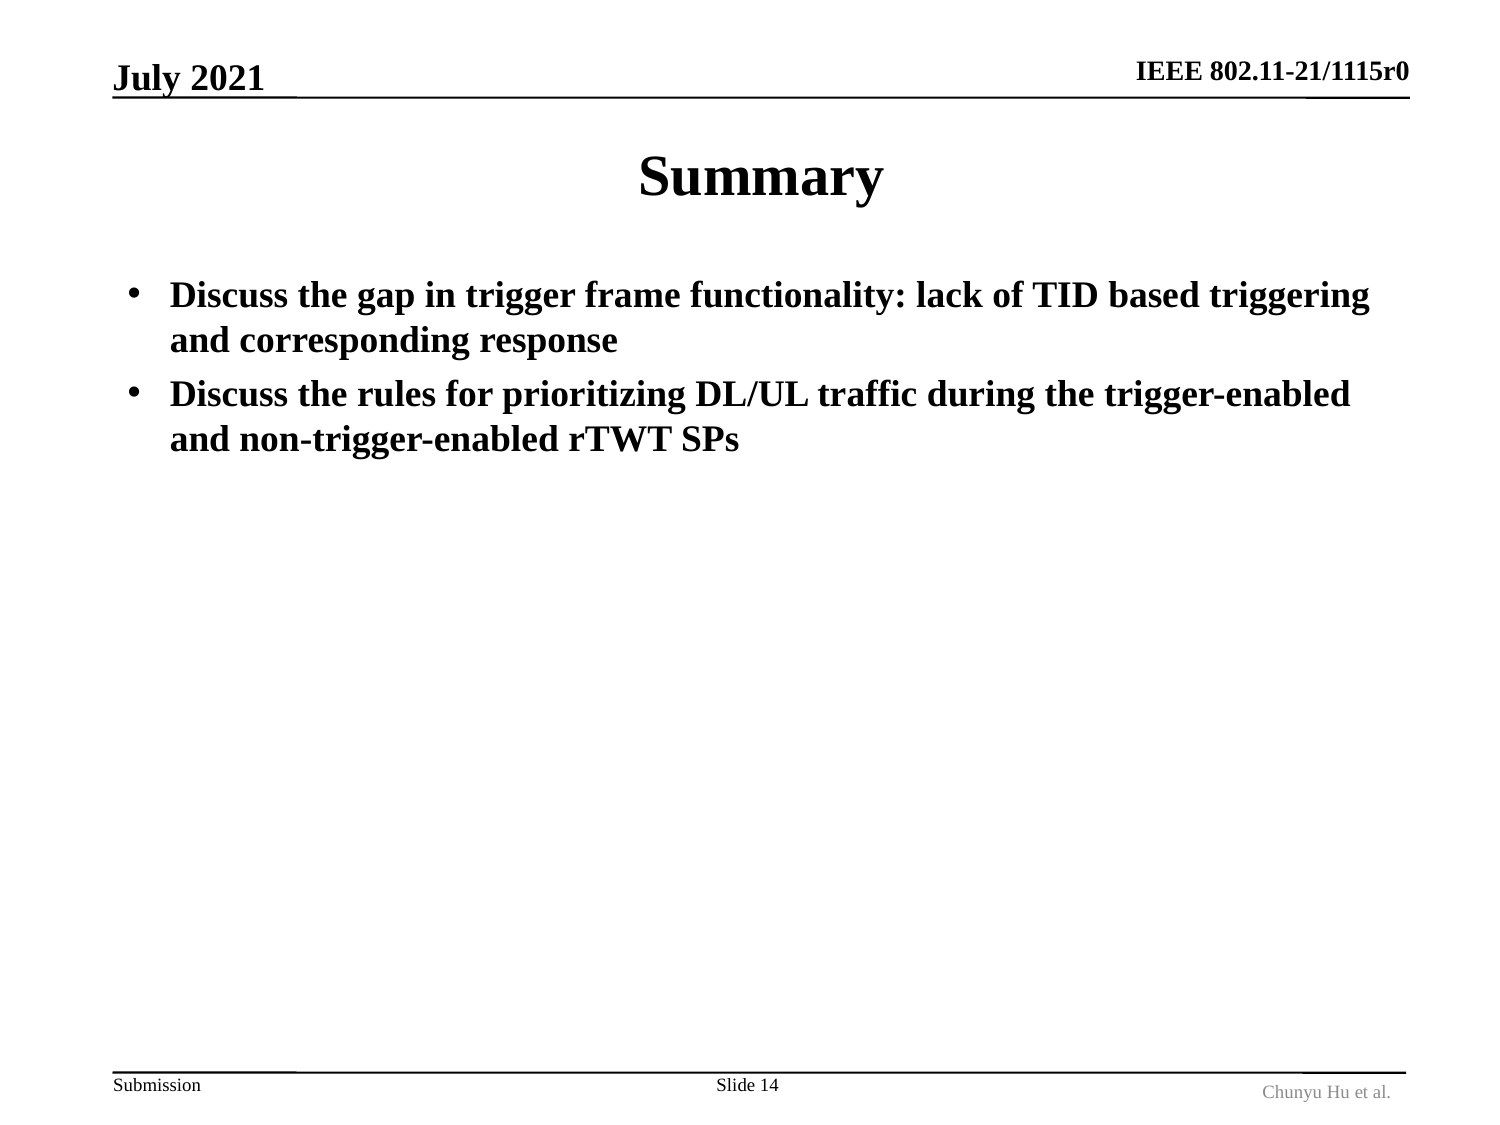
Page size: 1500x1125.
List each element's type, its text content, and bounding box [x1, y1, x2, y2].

footer Chunyu Hu et al. [877, 1072, 1407, 1110]
list Discuss the gap in trigger frame functionality: lack of TID based triggering and corresponding response Discuss the rules for prioritizing DL/UL traffic during the trigger-enabled and non-trigger-enabled rTWT SPs [112, 262, 1411, 1073]
slide_number Slide 14 [702, 1072, 793, 1111]
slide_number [112, 52, 563, 90]
title Summary [112, 97, 1411, 248]
